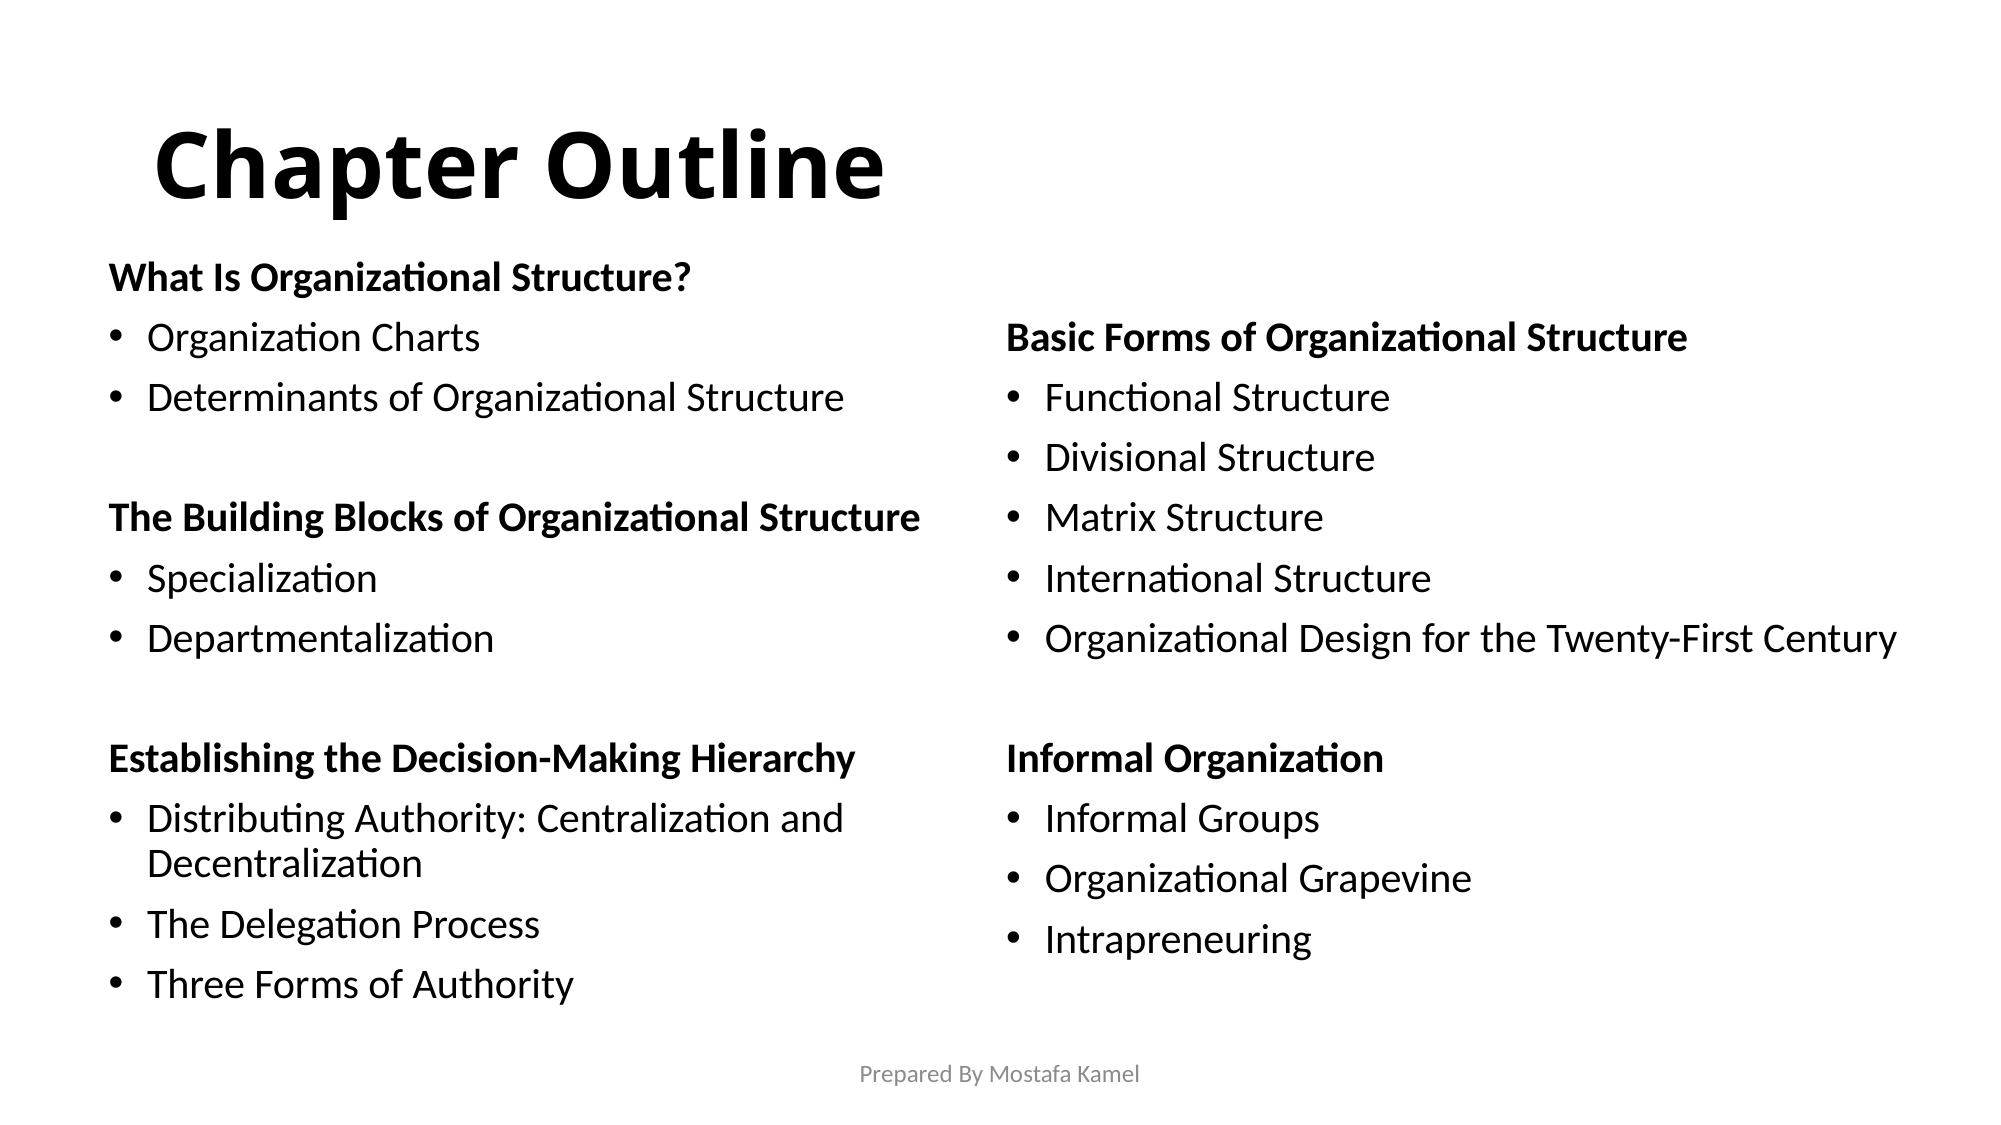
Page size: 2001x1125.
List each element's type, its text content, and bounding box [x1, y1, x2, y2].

title Chapter Outline [137, 59, 1863, 247]
footer Prepared By Mostafa Kamel [662, 1042, 1338, 1103]
list What Is Organizational Structure? Organization Charts Determinants of Organizational Structure The Building Blocks of Organizational Structure Specialization Departmentalization Establishing the Decision-Making Hierarchy Distributing Authority: Centralization and Decentralization The Delegation Process Three Forms of Authority Basic Forms of Organizational Structure Functional Structure Divisional Structure Matrix Structure International Structure Organizational Design for the Twenty-First Century Informal Organization Informal Groups Organizational Grapevine Intrapreneuring [93, 247, 1919, 1027]
